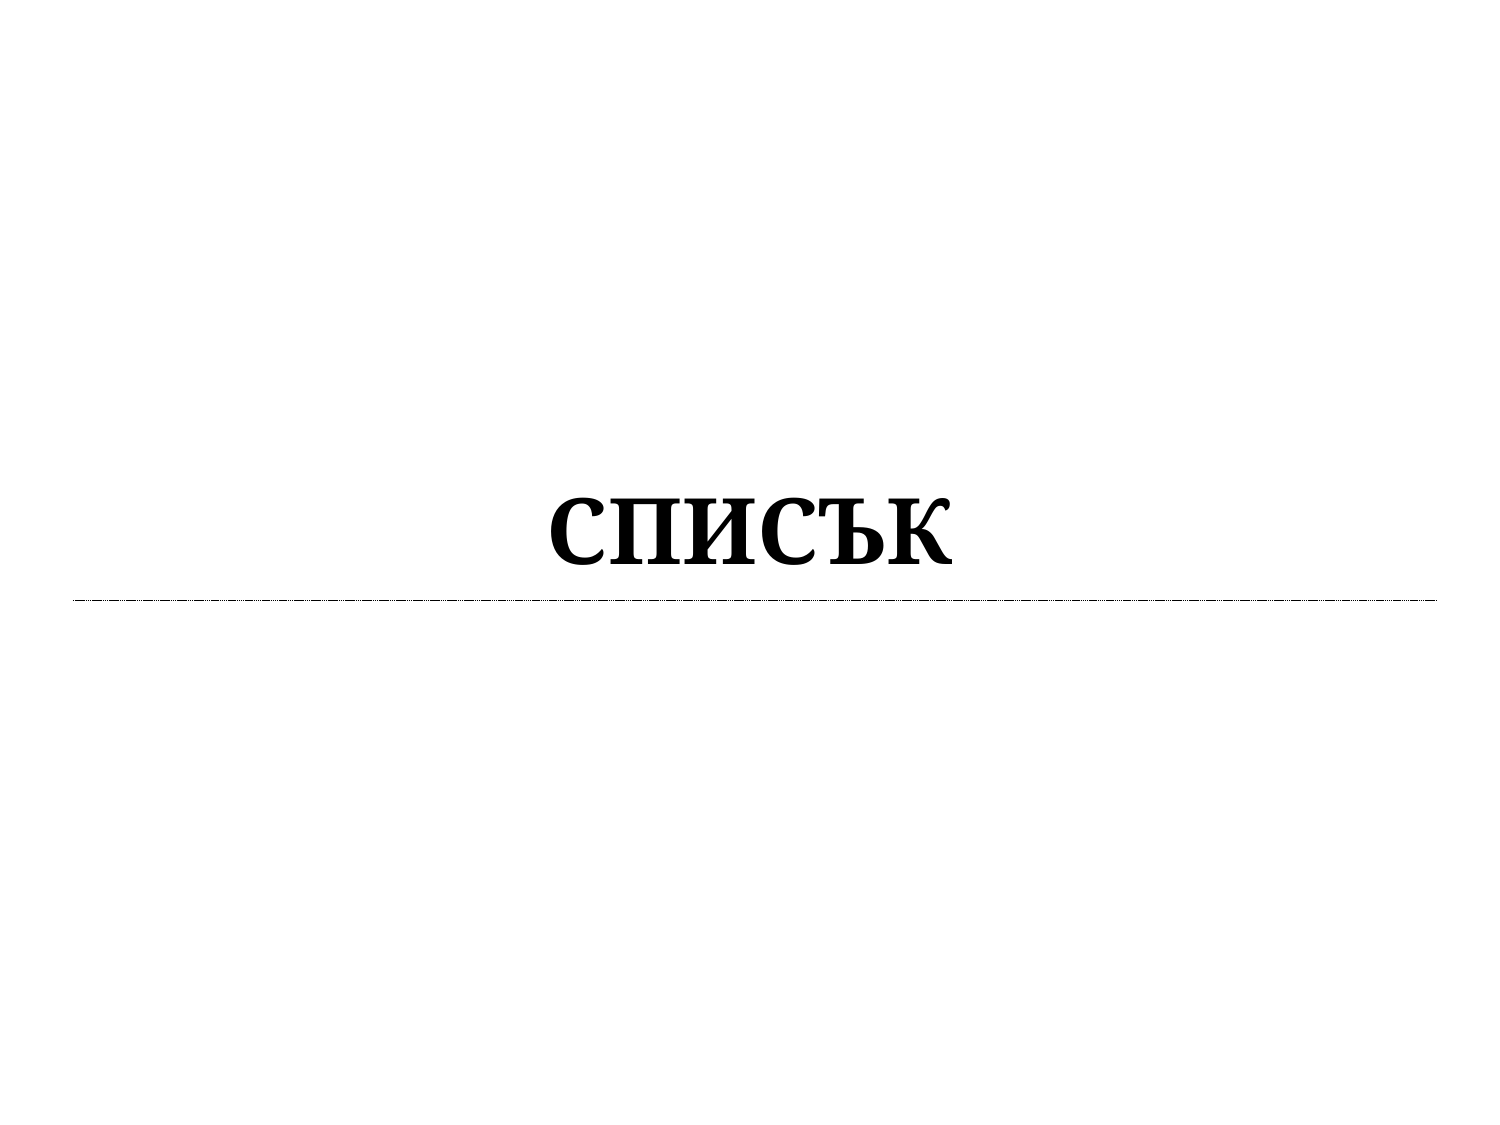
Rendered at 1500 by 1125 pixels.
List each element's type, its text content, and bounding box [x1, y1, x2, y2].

title Списък [0, 346, 1500, 594]
